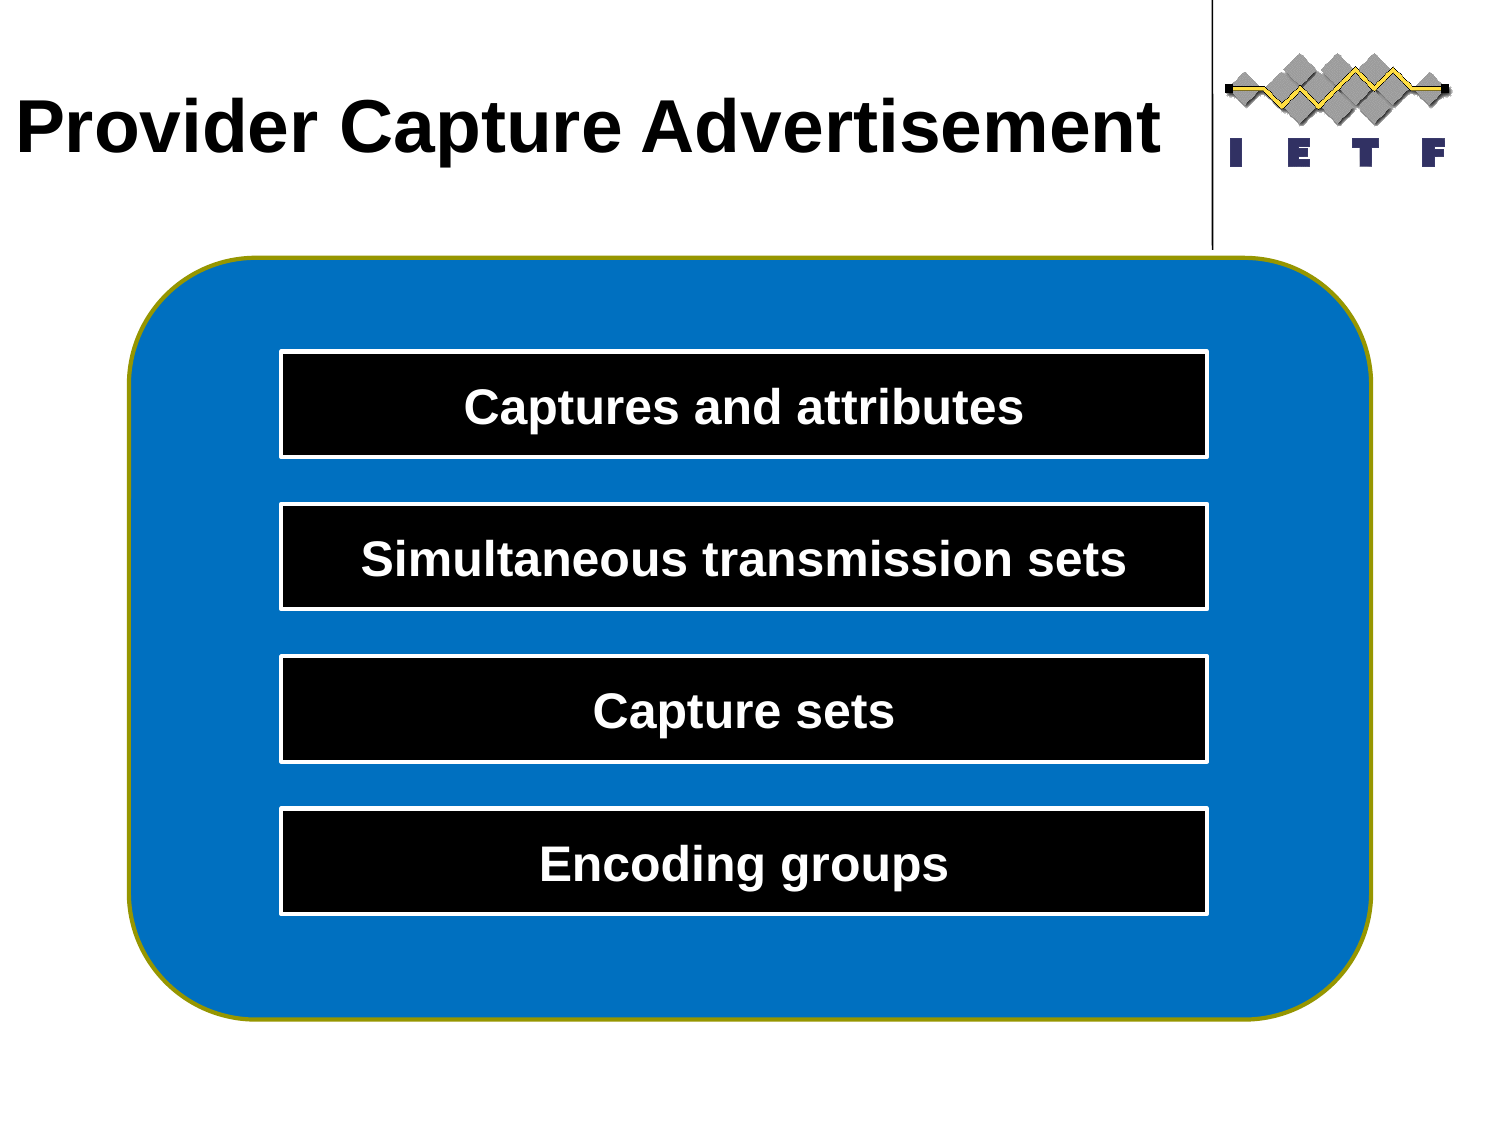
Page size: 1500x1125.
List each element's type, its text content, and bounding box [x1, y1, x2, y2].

picture [1212, 37, 1463, 181]
text_box Simultaneous transmission sets [279, 502, 1209, 611]
text_box Encoding groups [279, 806, 1209, 916]
text_box Capture sets [279, 654, 1209, 764]
title Provider Capture Advertisement [0, 19, 1201, 176]
text_box [126, 255, 1374, 1022]
text_box Captures and attributes [279, 349, 1209, 459]
